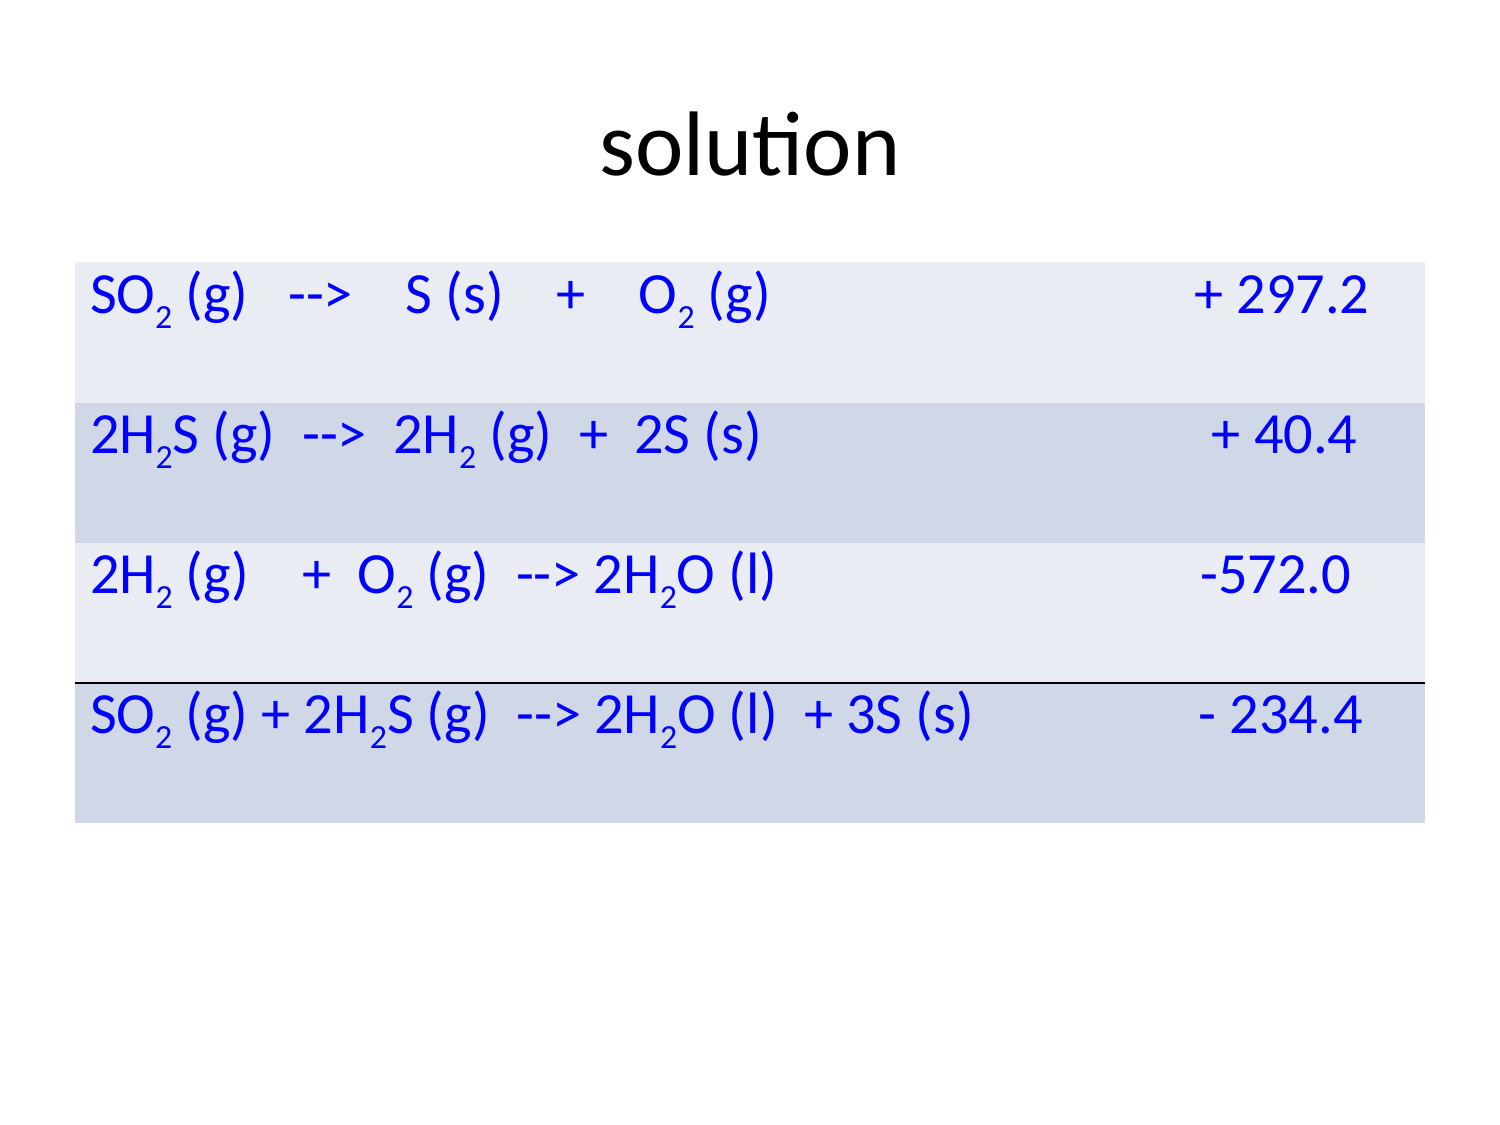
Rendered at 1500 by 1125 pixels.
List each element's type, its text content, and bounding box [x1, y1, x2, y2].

table_cell 2H2 (g) + O2 (g) --> 2H2O (l) -572.0 [75, 543, 1425, 682]
table_header SO2 (g) --> S (s) + O2 (g) + 297.2 [75, 262, 1425, 403]
table_cell 2H2S (g) --> 2H2 (g) + 2S (s) + 40.4 [75, 403, 1425, 543]
title solution [75, 45, 1425, 233]
table_cell SO2 (g) + 2H2S (g) --> 2H2O (l) + 3S (s) - 234.4 [75, 684, 1425, 823]
